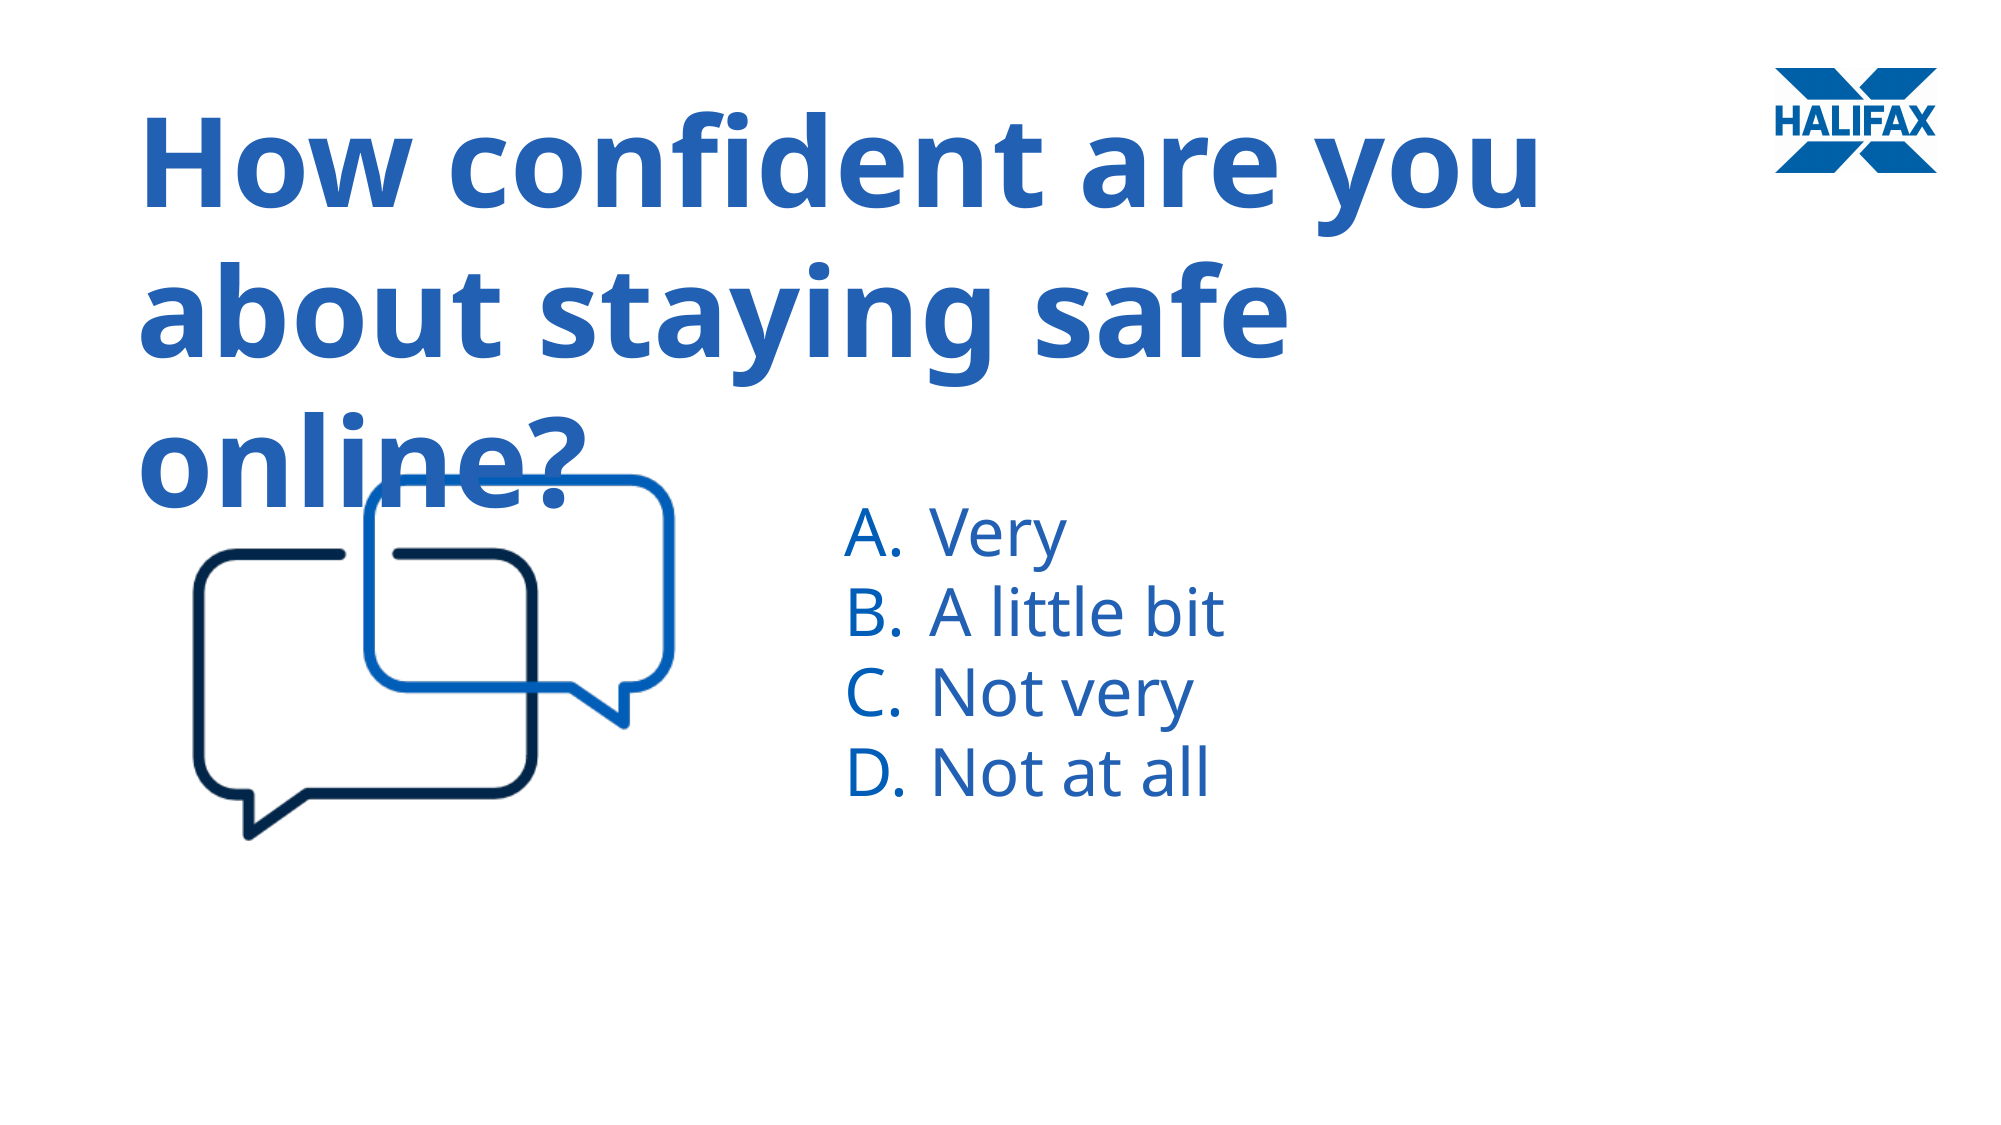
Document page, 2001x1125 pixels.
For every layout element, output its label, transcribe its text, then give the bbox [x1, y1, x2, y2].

list How confident are you about staying safe online? [121, 75, 1579, 221]
picture [121, 327, 764, 972]
picture [1775, 68, 1937, 173]
list Very A little bit Not very Not at all [830, 328, 1879, 972]
